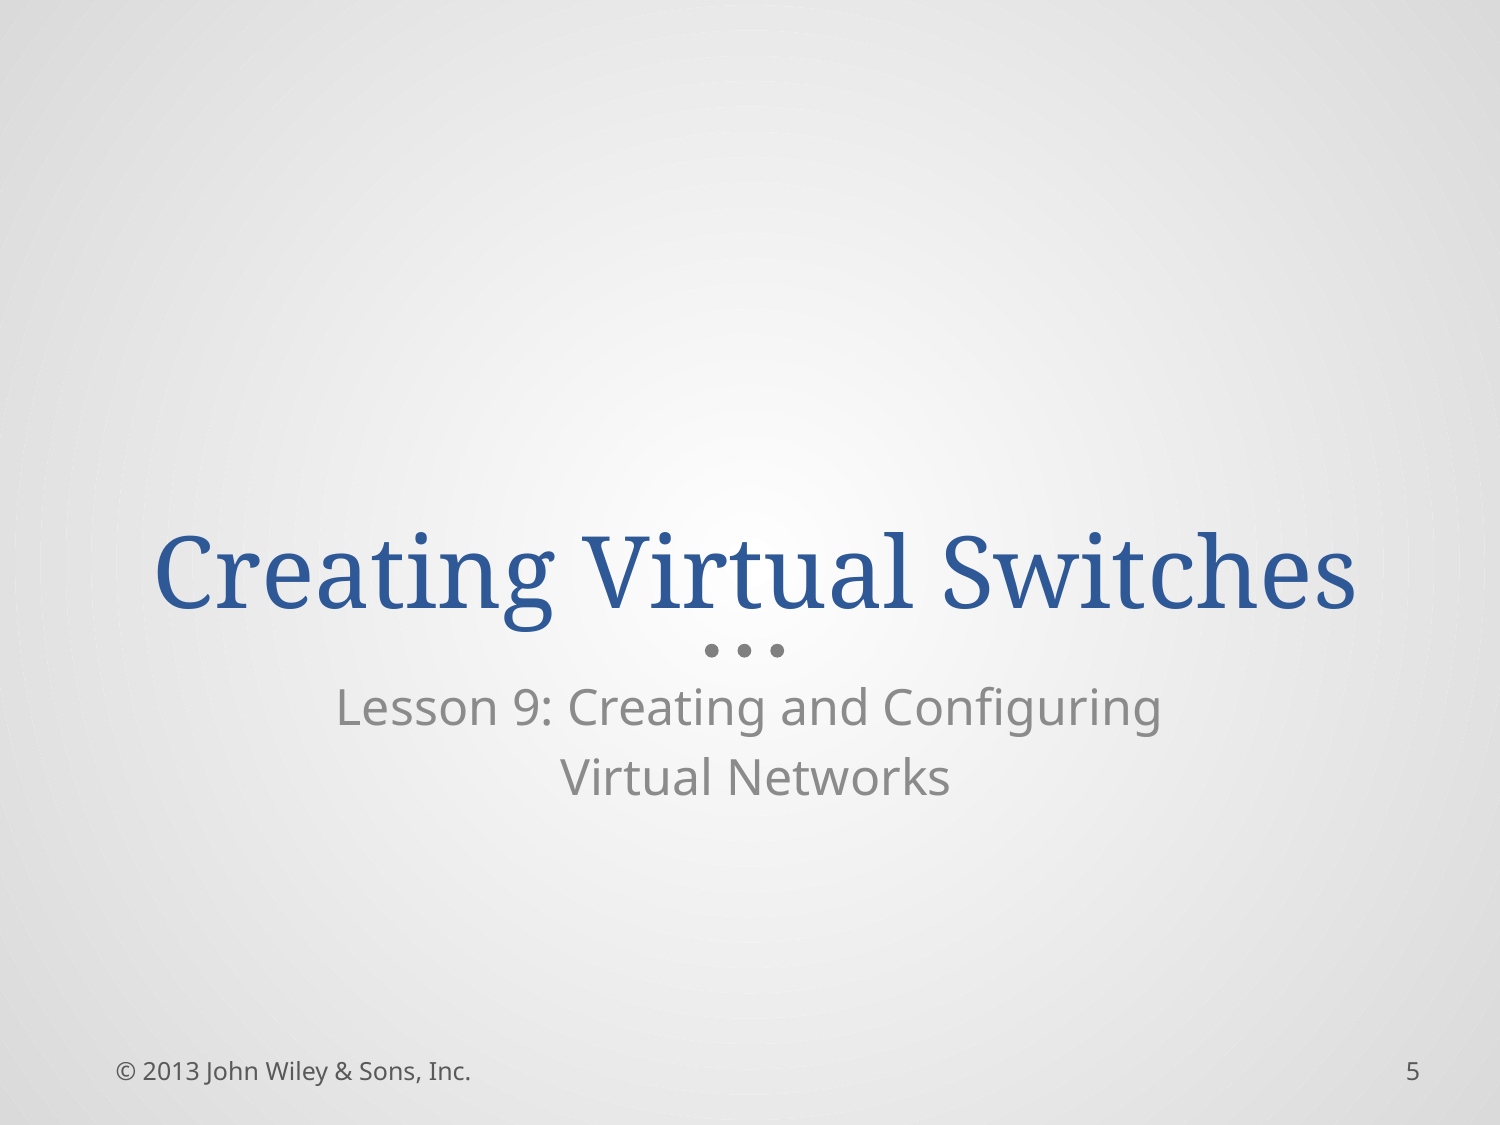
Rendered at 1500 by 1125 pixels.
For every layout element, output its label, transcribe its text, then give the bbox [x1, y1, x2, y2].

title Creating Virtual Switches [118, 224, 1394, 636]
list Lesson 9: Creating and Configuring Virtual Networks [118, 667, 1394, 854]
footer © 2013 John Wiley & Sons, Inc. [108, 1042, 576, 1103]
slide_number 5 [1401, 1042, 1494, 1103]
